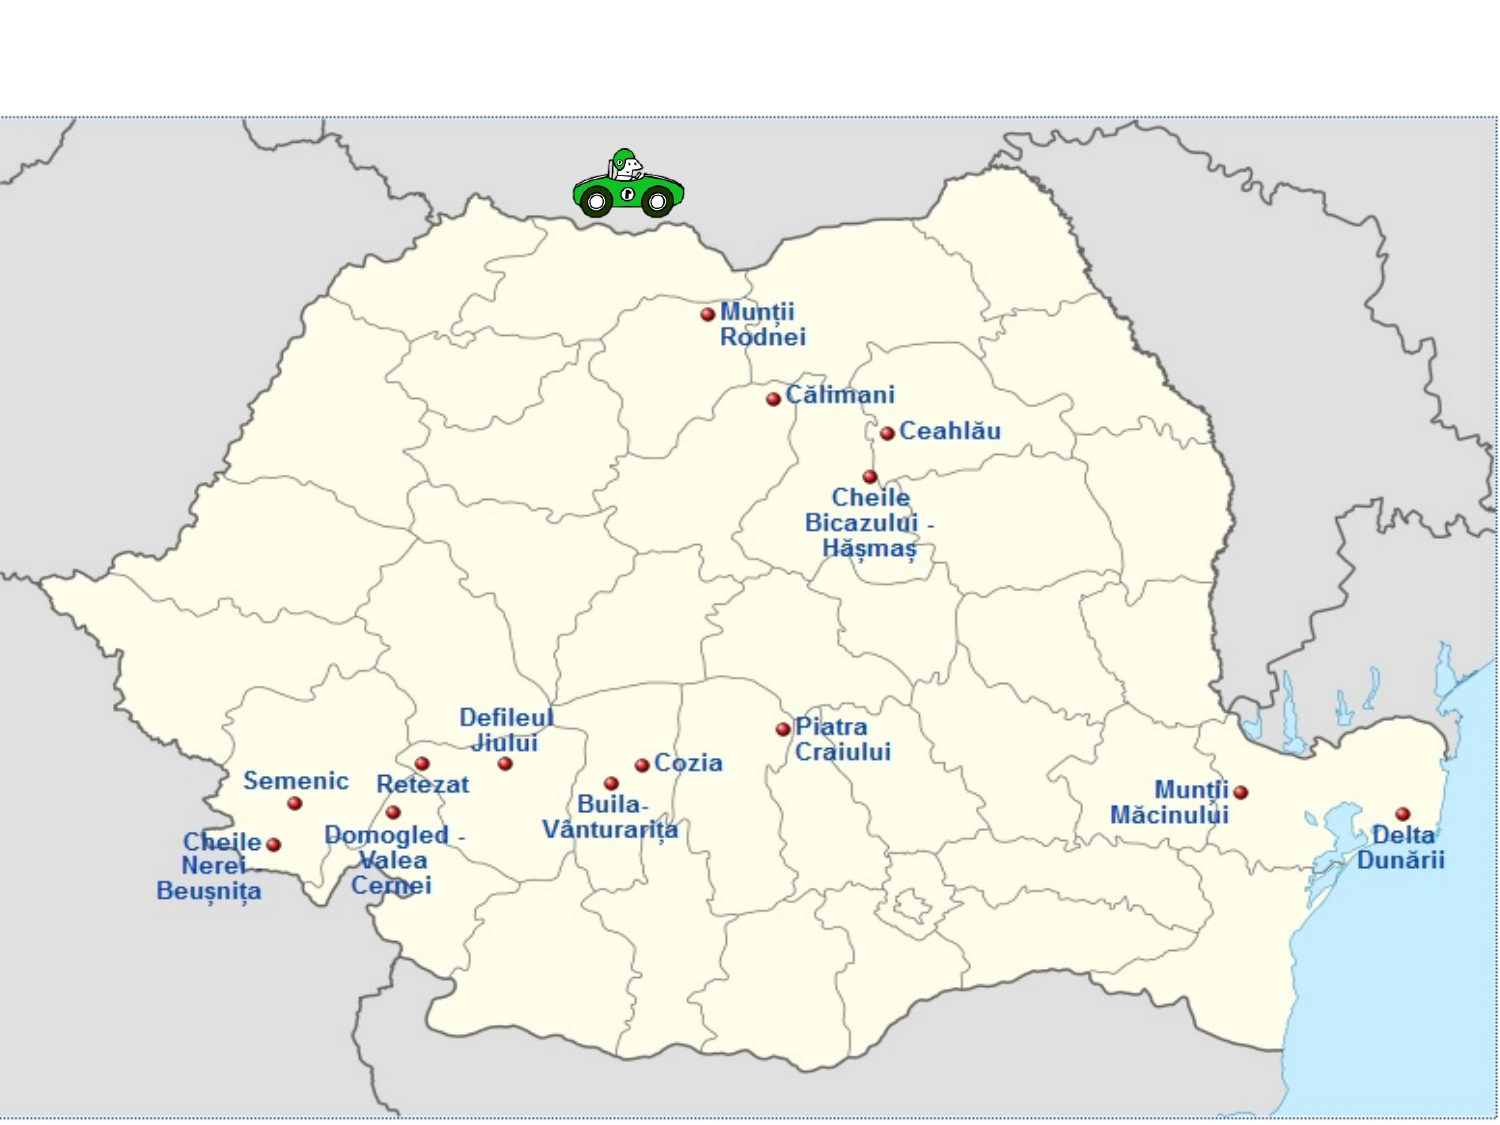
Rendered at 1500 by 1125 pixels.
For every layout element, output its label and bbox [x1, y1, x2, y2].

list [0, 113, 1500, 1125]
picture [572, 148, 685, 219]
